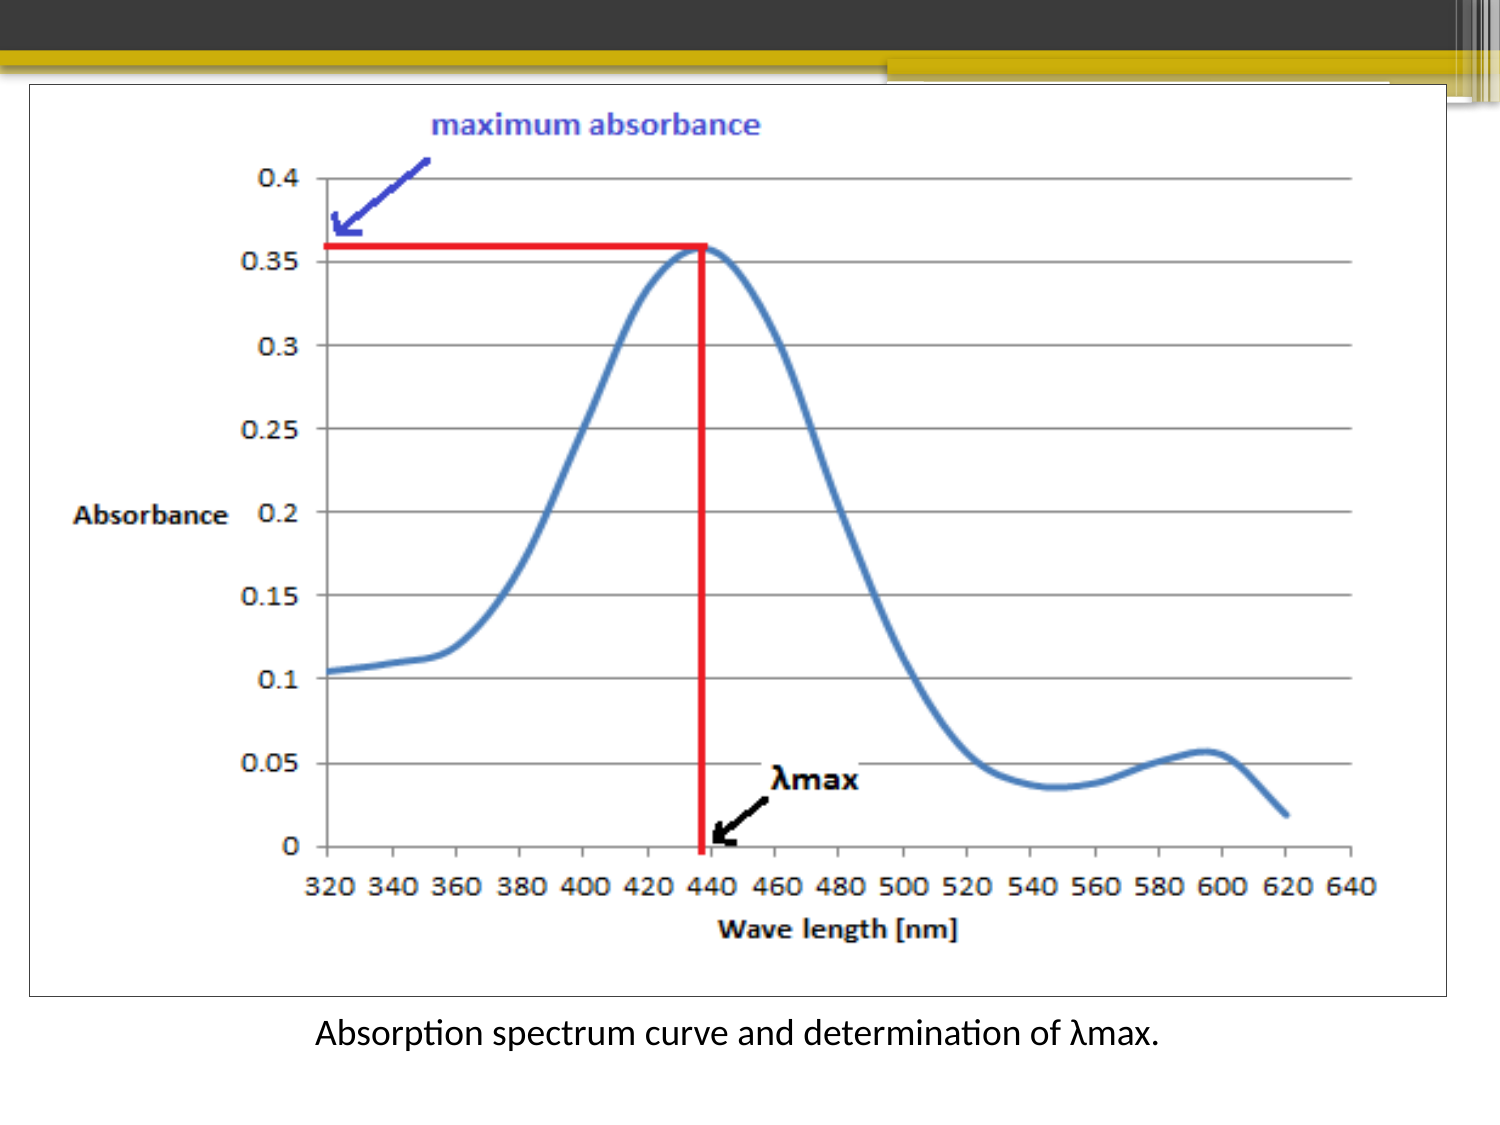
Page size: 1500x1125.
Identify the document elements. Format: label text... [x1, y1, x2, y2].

text_box Absorption spectrum curve and determination of λmax. [300, 1009, 1176, 1106]
picture [29, 84, 1448, 997]
